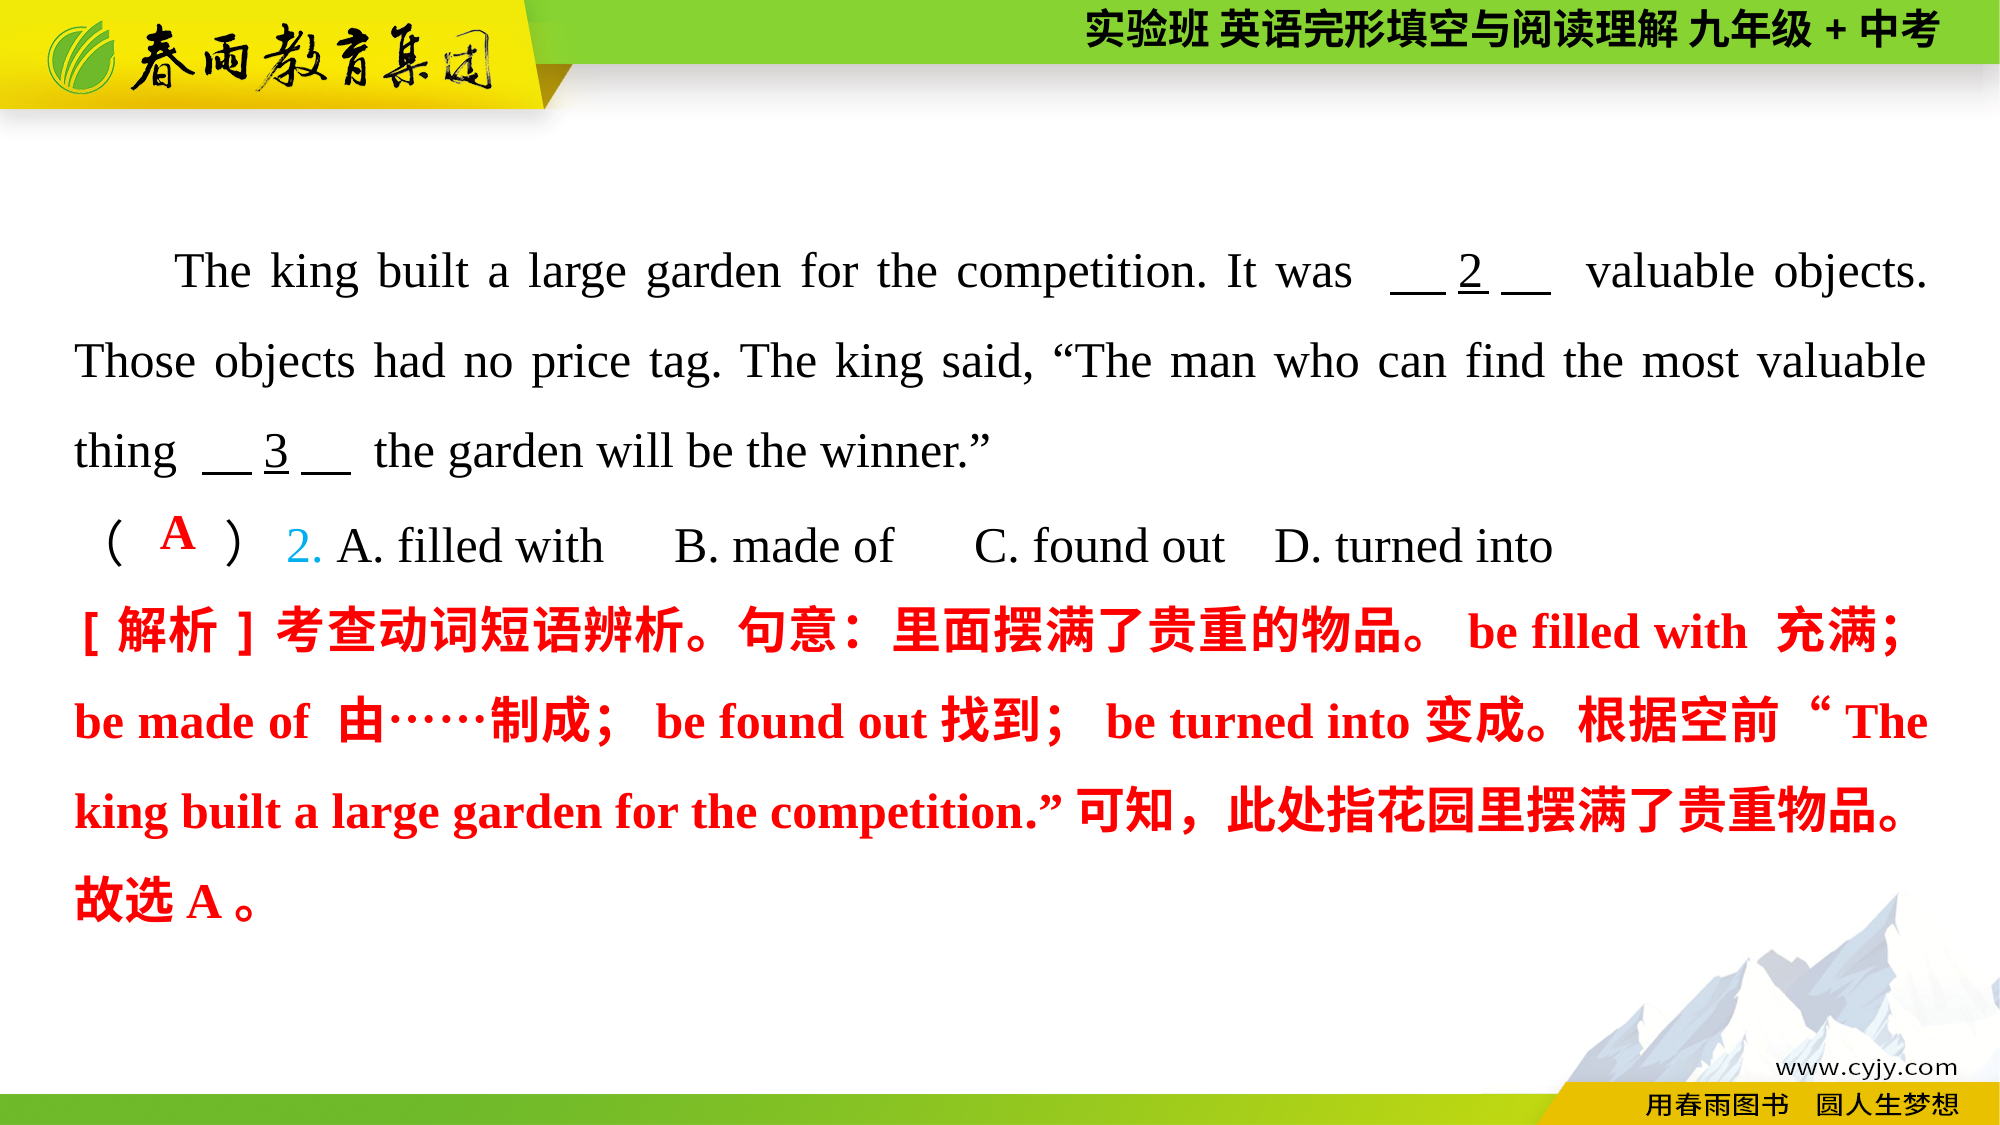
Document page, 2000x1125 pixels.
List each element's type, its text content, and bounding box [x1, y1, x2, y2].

text_box A [145, 492, 212, 561]
list The king built a large garden for the competition. It was 2 valuable objects. Those objects had no price tag. The king said, “The man who can find the most valuable thing 3 the garden will be the winner.” [59, 200, 1944, 475]
text_box （ ）2. A. filled with B. made of C. found out D. turned into [59, 475, 1944, 561]
text_box [解析]考查动词短语辨析。句意：里面摆满了贵重的物品。be filled with 充满； be made of 由……制成；be found out找到；be turned into变成。根据空前“The king built a large garden for the competition.”可知，此处指花园里摆满了贵重物品。故选A。 [59, 561, 1944, 937]
picture [0, 0, 2000, 1125]
